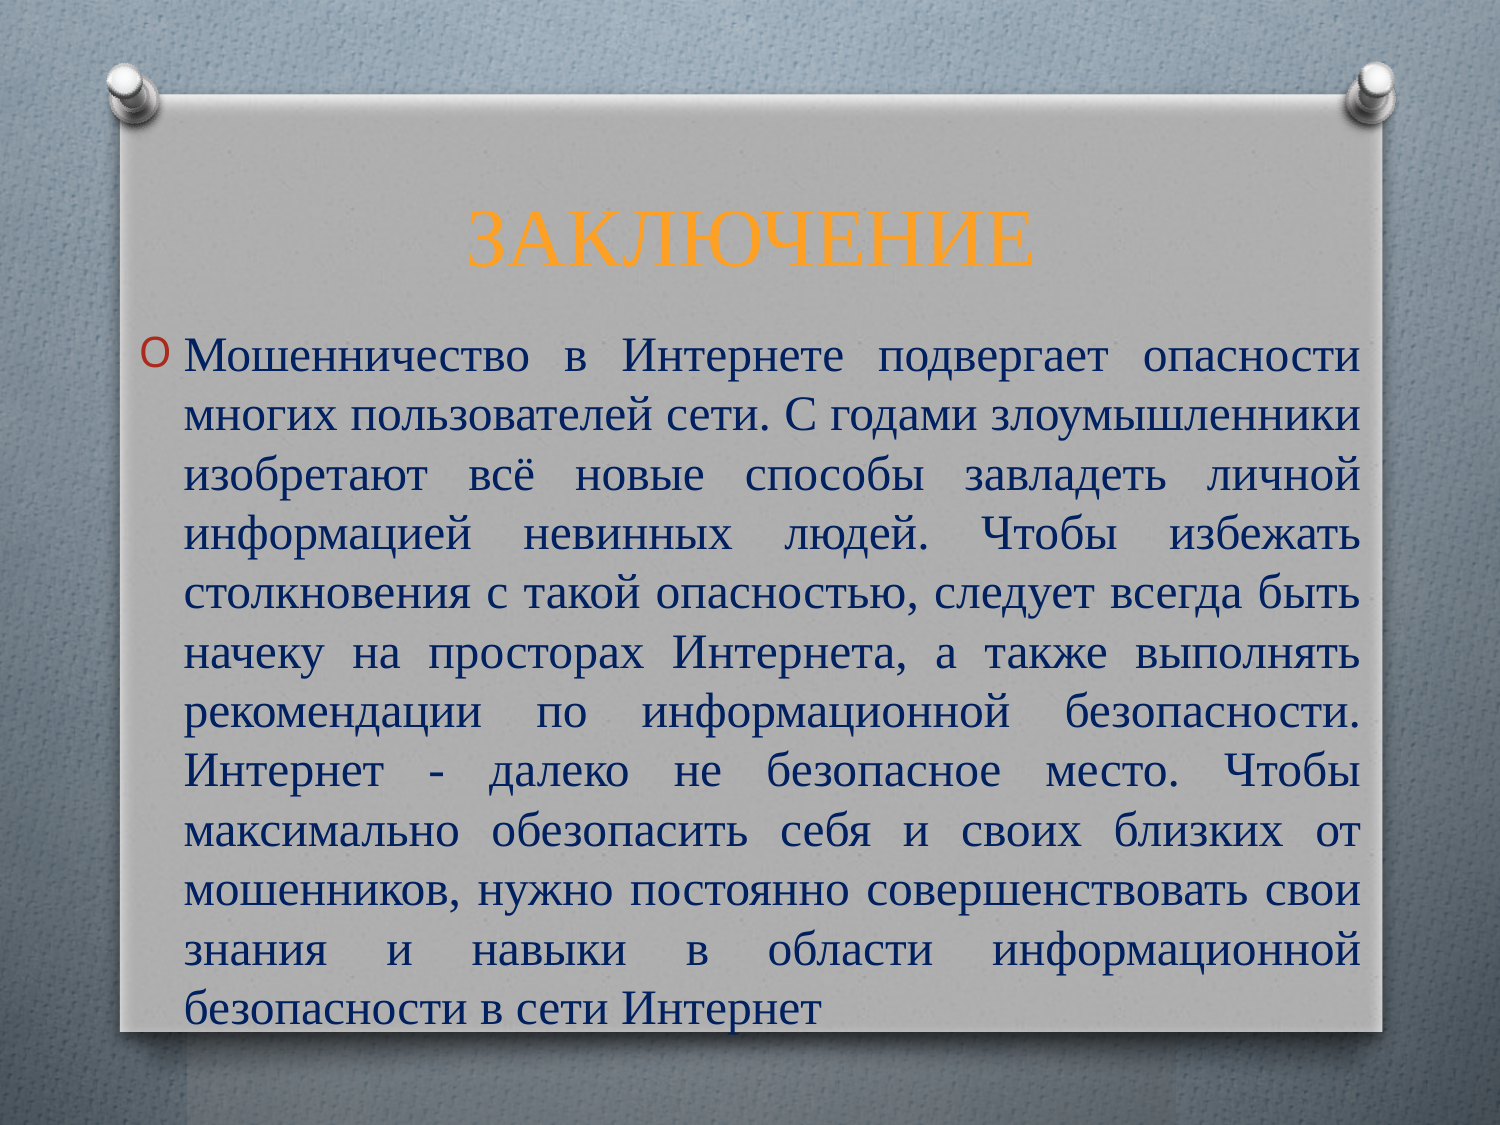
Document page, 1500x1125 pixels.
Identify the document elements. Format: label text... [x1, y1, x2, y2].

title ЗАКЛЮЧЕНИЕ [179, 134, 1323, 314]
picture [75, 29, 198, 153]
list Мошенничество в Интернете подвергает опасности многих пользователей сети. С годами злоумышленники изобретают всё новые способы завладеть личной информацией невинных людей. Чтобы избежать столкновения с такой опасностью, следует всегда быть начеку на просторах Интернета, а также выполнять рекомендации по информационной безопасности. Интернет - далеко не безопасное место. Чтобы максимально обезопасить себя и своих близких от мошенников, нужно постоянно совершенствовать свои знания и навыки в области информационной безопасности в сети Интернет [123, 314, 1376, 1047]
picture [1317, 35, 1439, 156]
